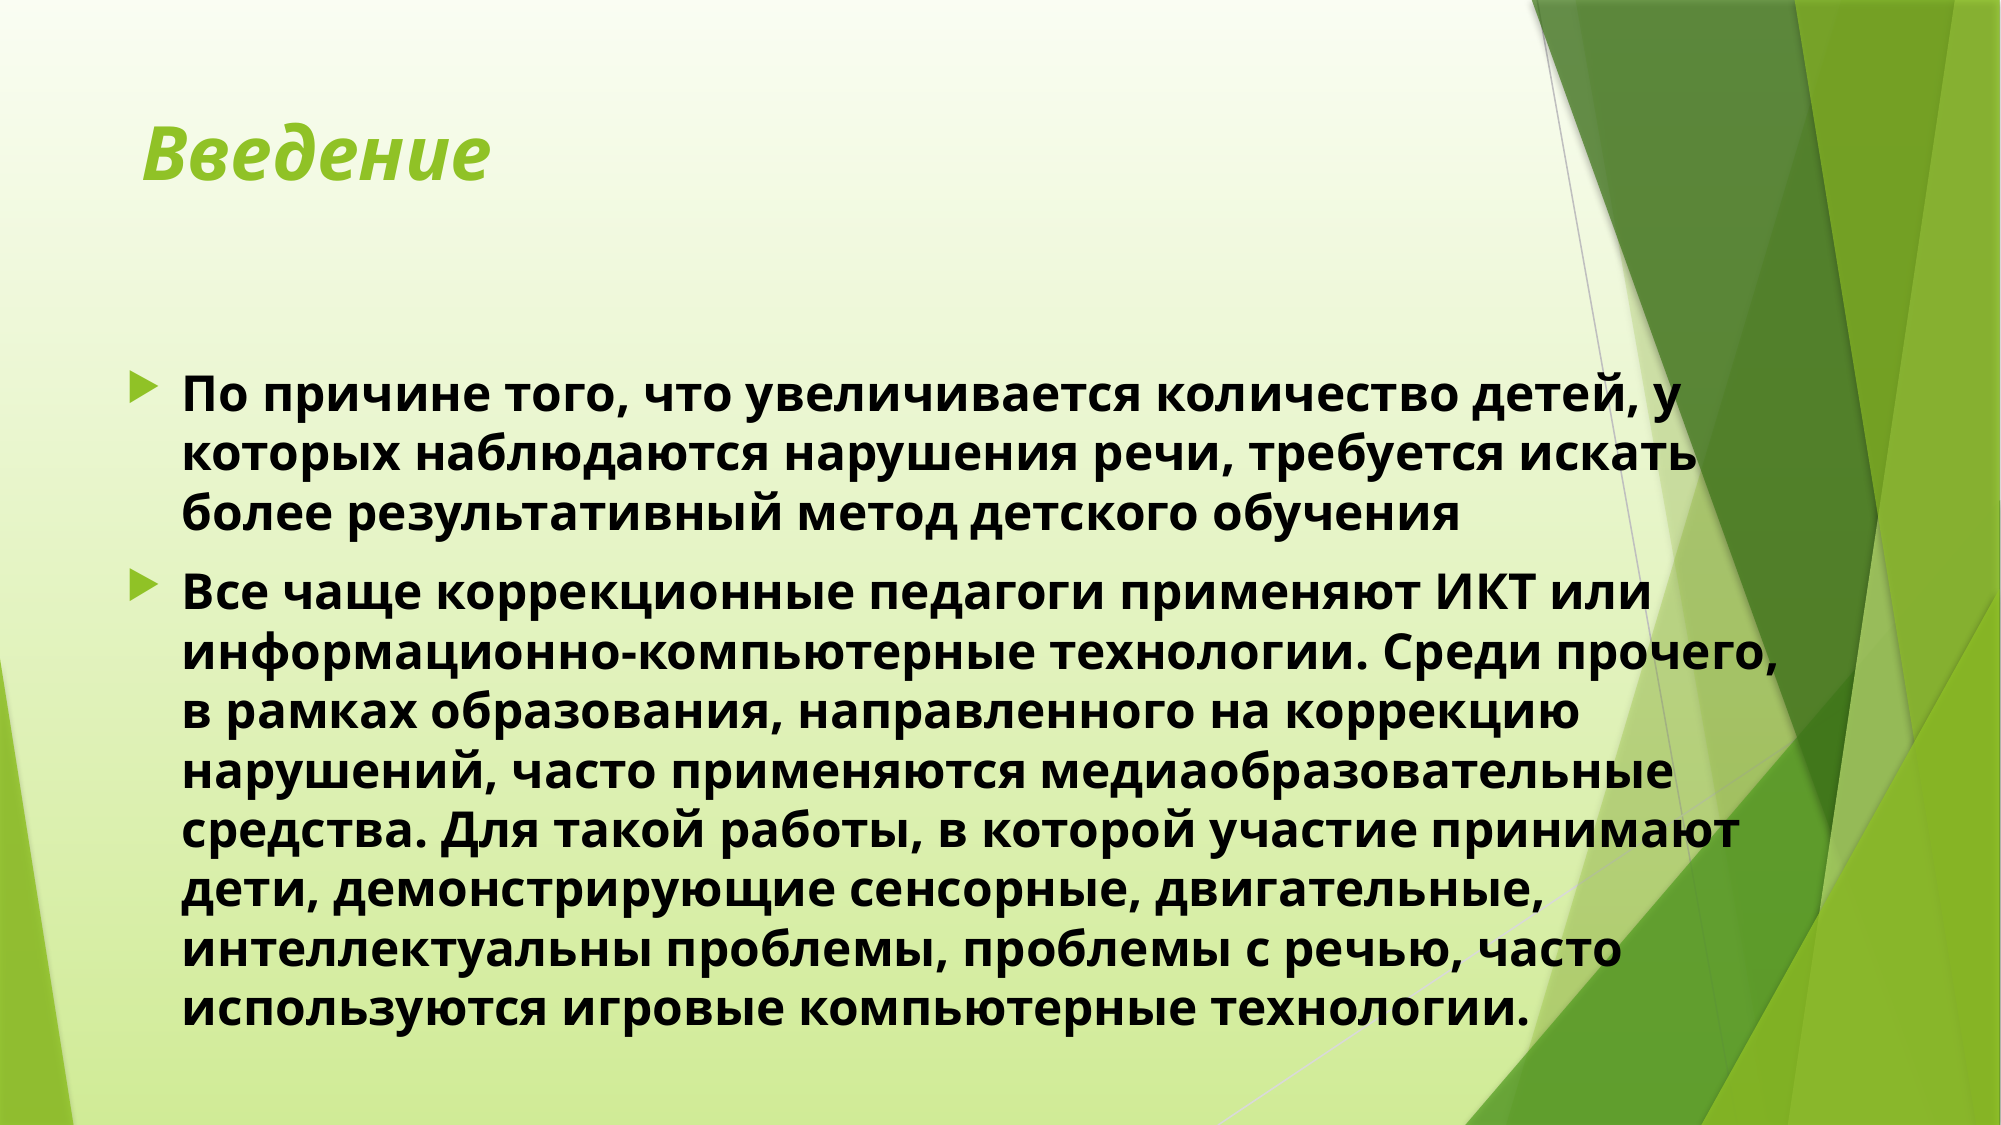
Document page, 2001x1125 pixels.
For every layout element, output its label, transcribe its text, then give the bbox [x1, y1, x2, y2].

list По причине того, что увеличивается количество детей, у которых наблюдаются нарушения речи, требуется искать более результативный метод детского обучения Все чаще коррекционные педагоги применяют ИКТ или информационно-компьютерные технологии. Среди прочего, в рамках образования, направленного на коррекцию нарушений, часто применяются медиаобразовательные средства. Для такой работы, в которой участие принимают дети, демонстрирующие сенсорные, двигательные, интеллектуальны проблемы, проблемы с речью, часто используются игровые компьютерные технологии. [111, 354, 1804, 1057]
title Введение [126, 98, 1537, 315]
